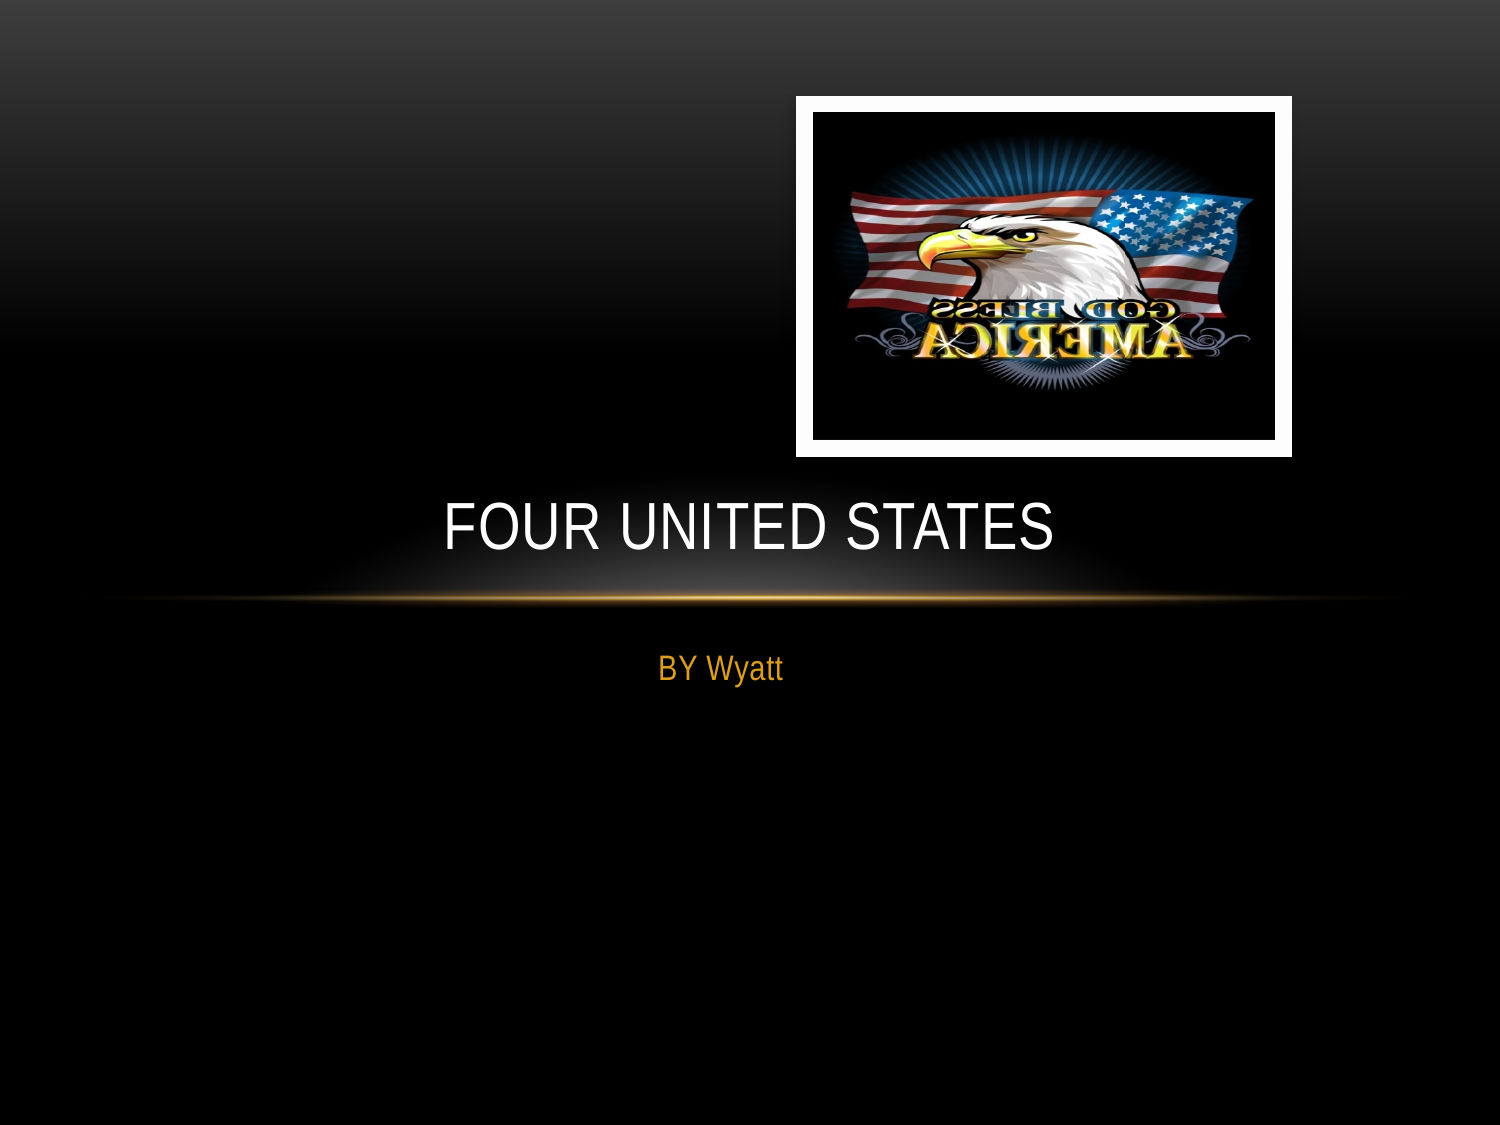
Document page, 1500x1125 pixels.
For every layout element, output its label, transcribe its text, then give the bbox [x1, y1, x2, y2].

picture [0, 0, 1500, 750]
title Four United States [112, 329, 1388, 571]
subtitle BY Wyatt [200, 637, 1250, 925]
